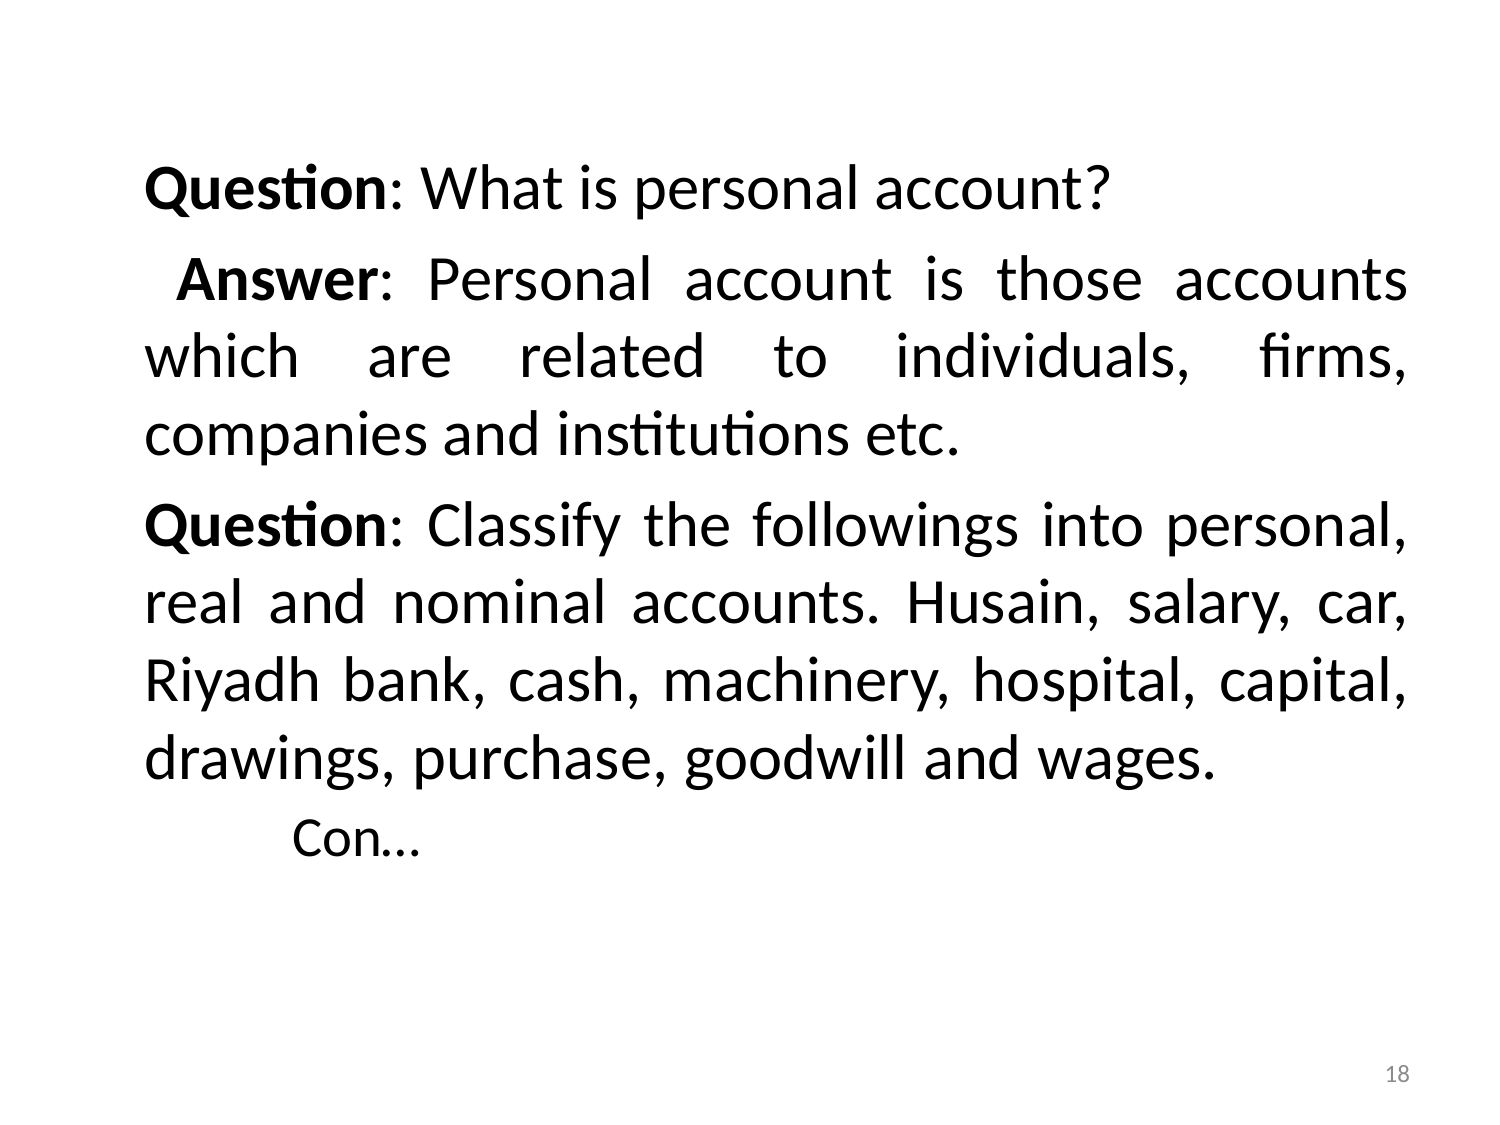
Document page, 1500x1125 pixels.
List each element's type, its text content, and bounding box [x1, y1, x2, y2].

slide_number 18 [1074, 1042, 1425, 1103]
list Question: What is personal account? Answer: Personal account is those accounts which are related to individuals, firms, companies and institutions etc. Question: Classify the followings into personal, real and nominal accounts. Husain, salary, car, Riyadh bank, cash, machinery, hospital, capital, drawings, purchase, goodwill and wages. Con… [75, 137, 1425, 1005]
